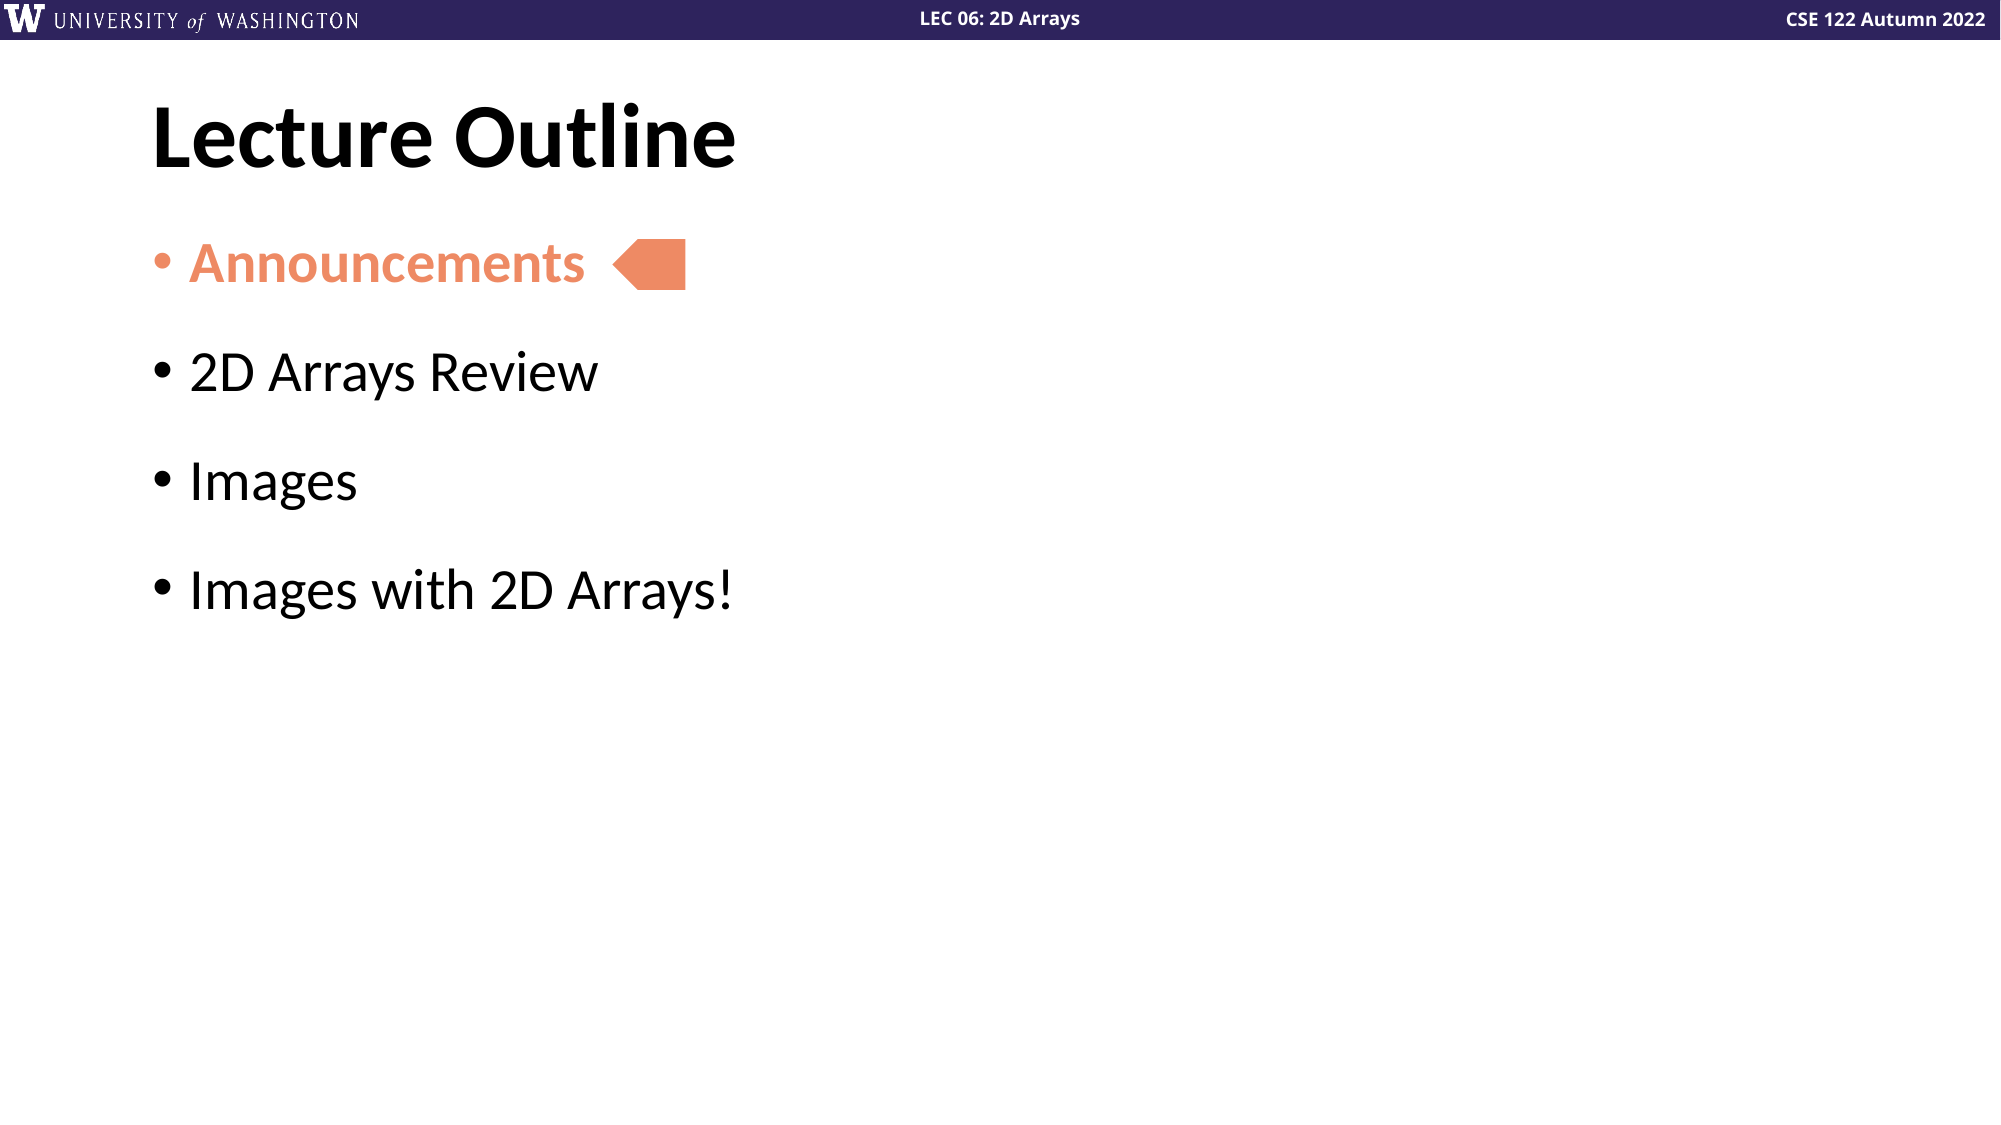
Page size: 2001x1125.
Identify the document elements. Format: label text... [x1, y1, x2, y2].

title Lecture Outline [137, 74, 1863, 200]
picture [4, 4, 358, 33]
text_box [610, 238, 687, 291]
list Announcements 2D Arrays Review Images Images with 2D Arrays! [137, 224, 1863, 1014]
